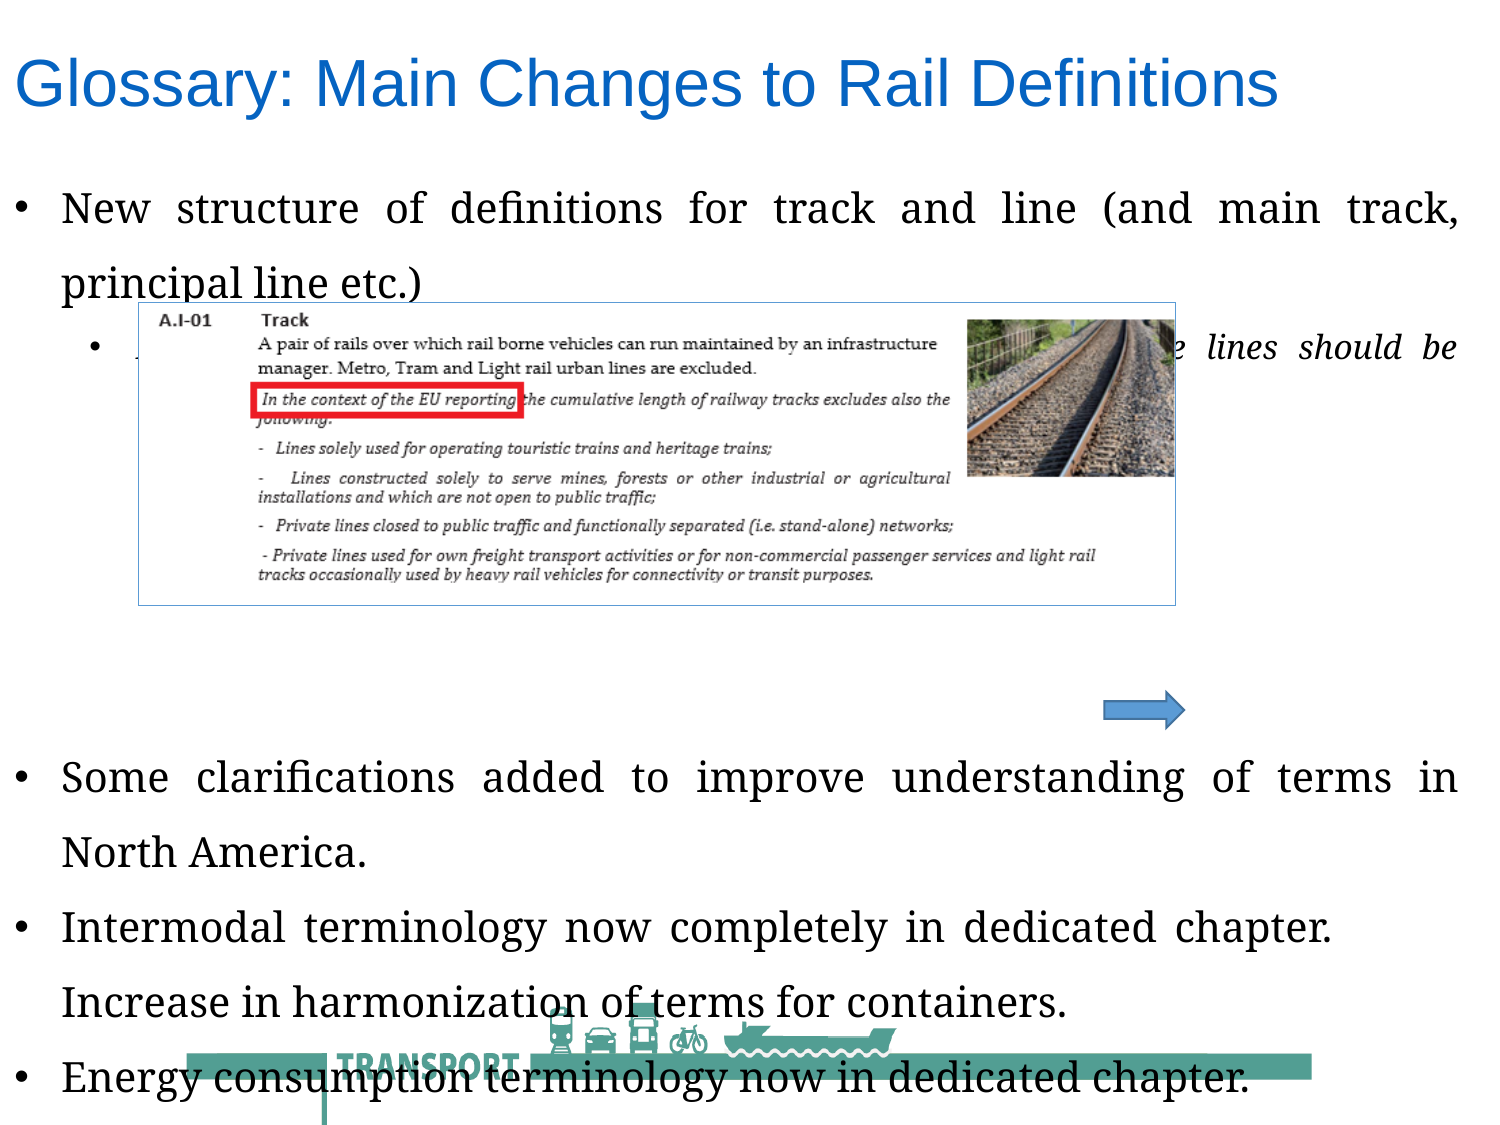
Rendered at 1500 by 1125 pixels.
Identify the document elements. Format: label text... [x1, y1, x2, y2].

text_box Glossary: Main Changes to Rail Definitions [0, 41, 1500, 113]
text_box New structure of definitions for track and line (and main track, principal line etc.) Long discussion on whether private lines, tourist and heritage lines should be included in national track and line totals. Some clarifications added to improve understanding of terms in North America. Intermodal terminology now completely in dedicated chapter. Increase in harmonization of terms for containers. Energy consumption terminology now in dedicated chapter. Further harmonization of accidents across modes. Added chapters on passenger mobility and environmental impact of transport. [0, 148, 1475, 1125]
picture [138, 302, 1176, 606]
text_box [1103, 689, 1186, 731]
